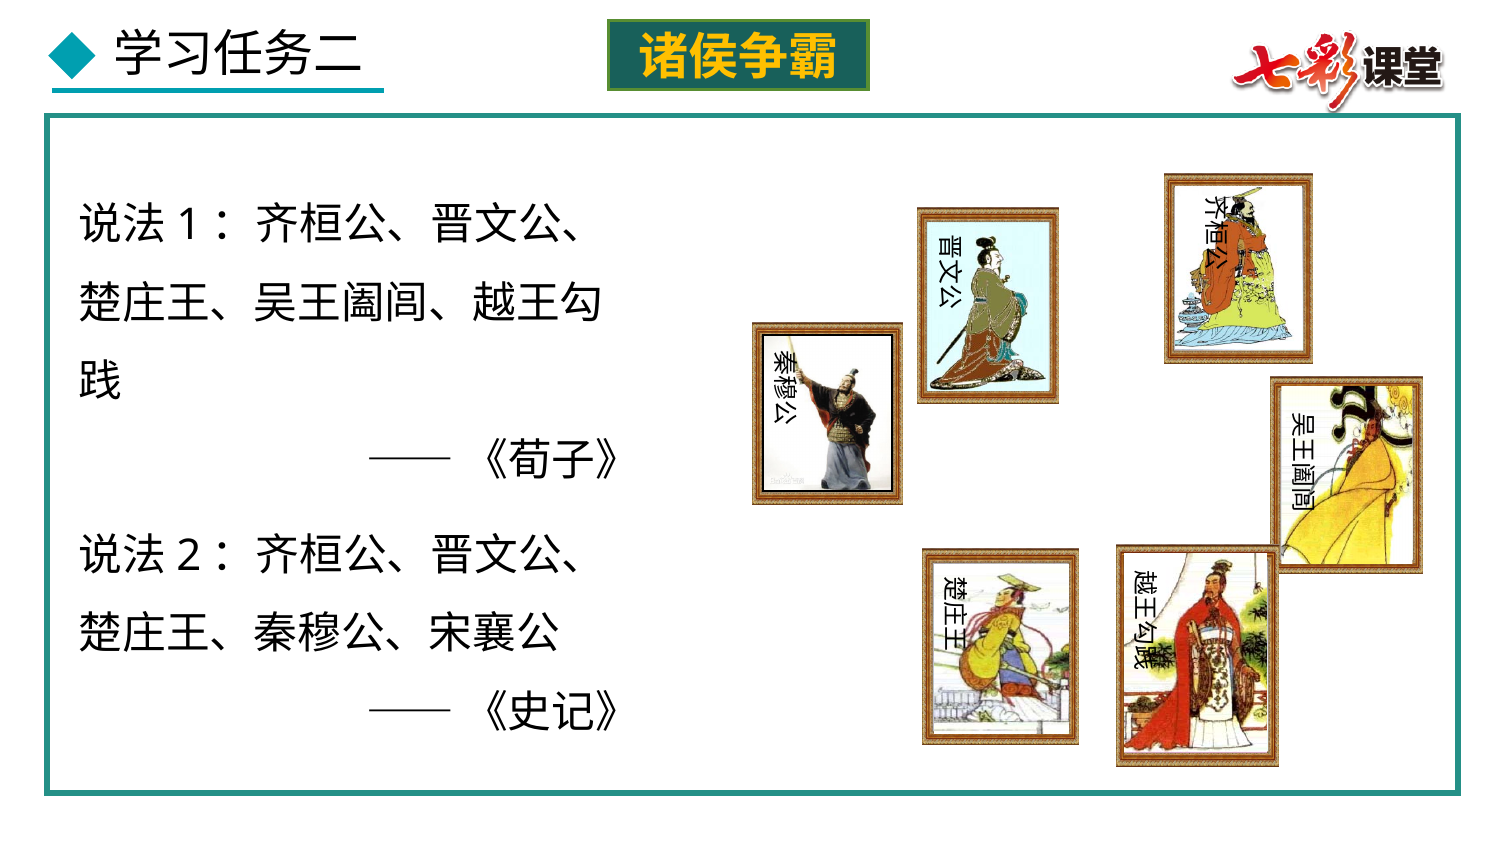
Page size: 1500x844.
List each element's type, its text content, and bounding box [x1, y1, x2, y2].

text_box 说法2：齐桓公、晋文公、楚庄王、秦穆公、宋襄公 ——《史记》 [63, 492, 655, 706]
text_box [1266, 376, 1424, 574]
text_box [917, 548, 1079, 745]
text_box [1108, 544, 1279, 767]
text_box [747, 321, 903, 505]
picture [1228, 26, 1449, 113]
text_box 诸侯争霸 [607, 19, 869, 90]
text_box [912, 207, 1060, 404]
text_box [1163, 173, 1313, 364]
text_box 说法1：齐桓公、晋文公、楚庄王、吴王阖闾、越王勾践 ——《荀子》 [63, 161, 655, 492]
